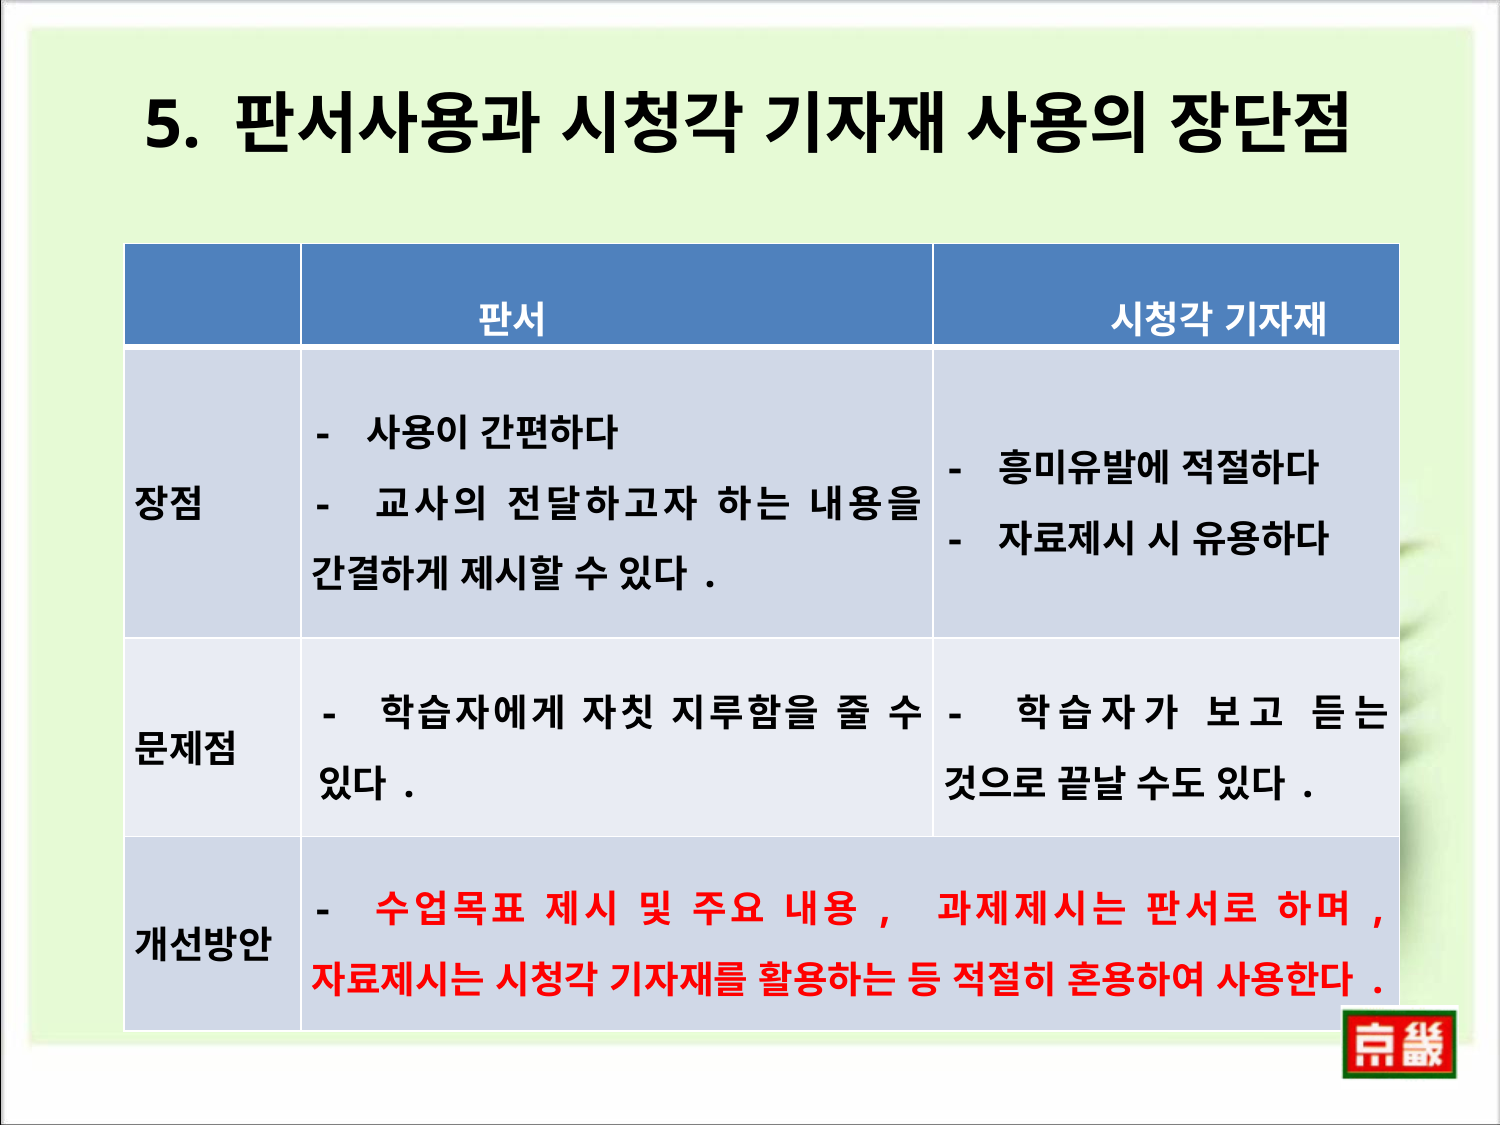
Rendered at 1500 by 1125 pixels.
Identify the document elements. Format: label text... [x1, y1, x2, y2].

table_cell - 학습자에게 자칫 지루함을 줄 수 있다. [302, 639, 932, 836]
table_header 시청각 기자재 [934, 244, 1399, 344]
picture [0, 0, 1500, 1125]
table_header 판서 [302, 244, 932, 344]
table_cell 장점 [125, 350, 300, 637]
title 5. 판서사용과 시청각 기자재 사용의 장단점 [74, 44, 1426, 197]
table_cell - 학습자가 보고 듣는 것으로 끝날 수도 있다. [934, 639, 1399, 836]
table_header [125, 244, 300, 344]
table_cell 문제점 [125, 639, 300, 836]
table_cell - 수업목표 제시 및 주요 내용, 과제제시는 판서로 하며, 자료제시는 시청각 기자재를 활용하는 등 적절히 혼용하여 사용한다. [302, 837, 1399, 1030]
table_cell - 사용이 간편하다 - 교사의 전달하고자 하는 내용을 간결하게 제시할 수 있다. [302, 350, 932, 637]
table_cell 개선방안 [125, 837, 300, 1030]
table_cell - 흥미유발에 적절하다 - 자료제시 시 유용하다 [934, 350, 1399, 637]
